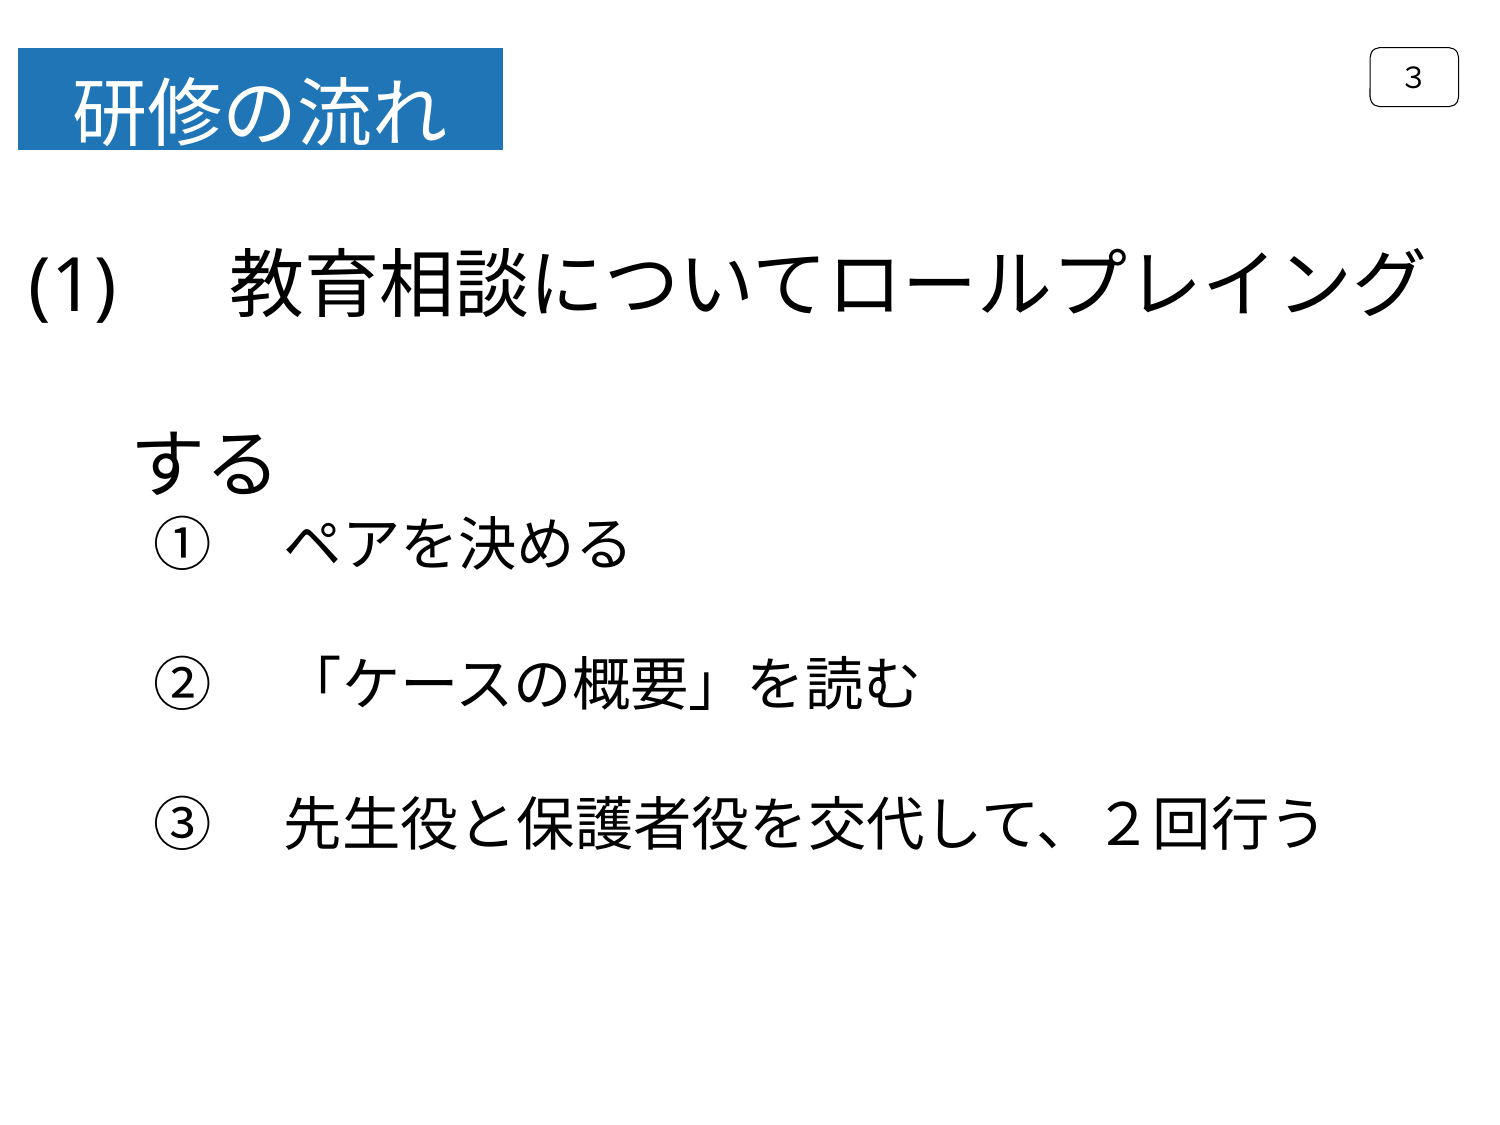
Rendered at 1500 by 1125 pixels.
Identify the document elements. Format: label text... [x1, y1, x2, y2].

text_box 研修の流れ [18, 48, 503, 150]
text_box ① ペアを決める ② 「ケースの概要」を読む ③ 先生役と保護者役を交代して、２回行う [138, 499, 1416, 865]
text_box ３ [1368, 46, 1460, 108]
text_box (1) 教育相談についてロールプレイング する [14, 229, 1458, 515]
